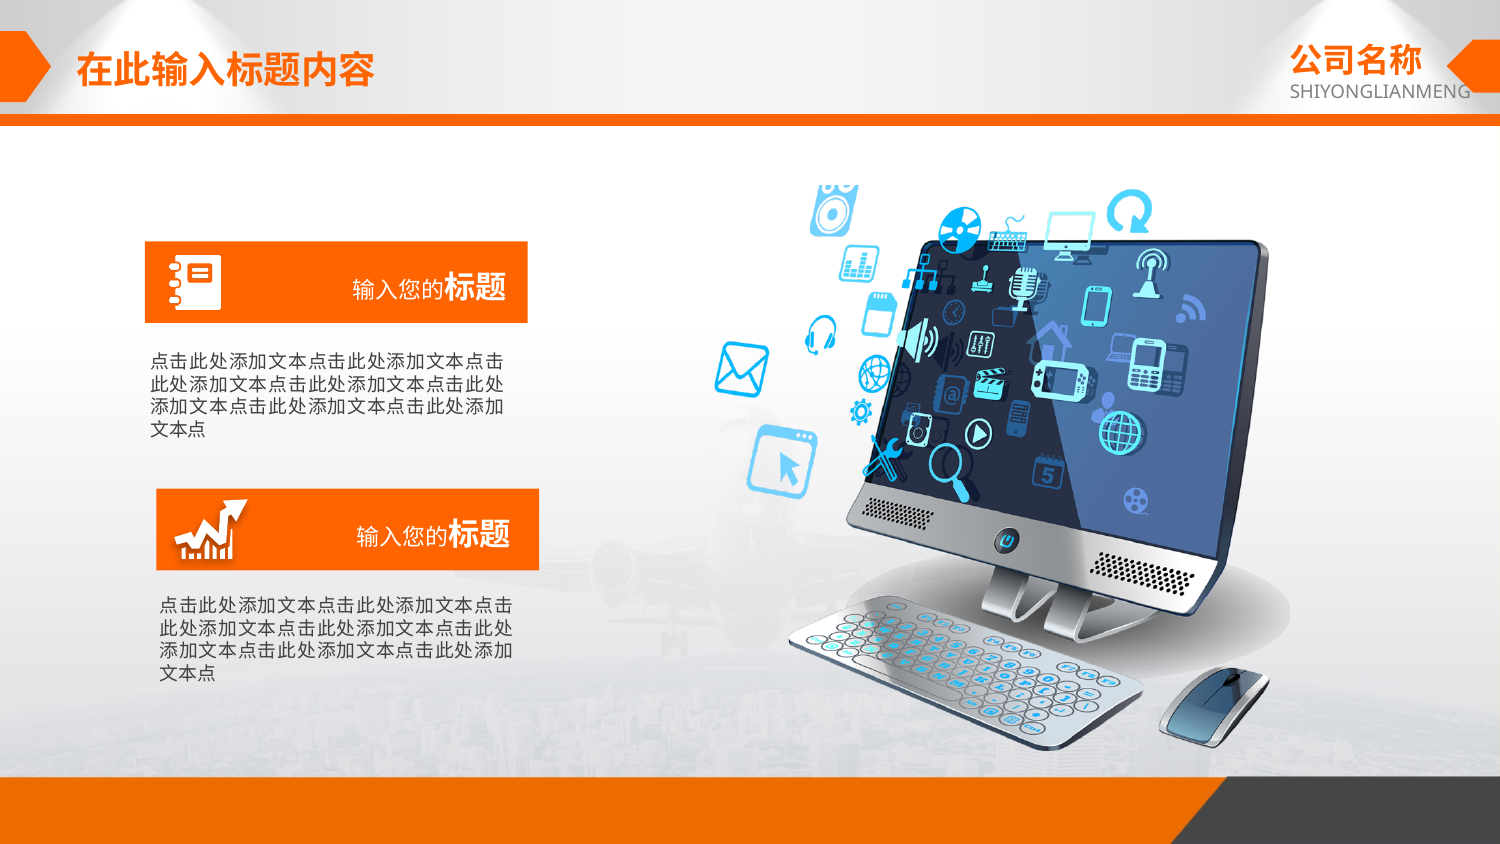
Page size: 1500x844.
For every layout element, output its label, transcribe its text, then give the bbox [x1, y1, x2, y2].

picture [0, 0, 1500, 114]
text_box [144, 488, 540, 693]
picture [0, 126, 1500, 844]
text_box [1294, 31, 1500, 111]
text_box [135, 241, 528, 450]
text_box 在此输入标题内容 [61, 38, 392, 98]
